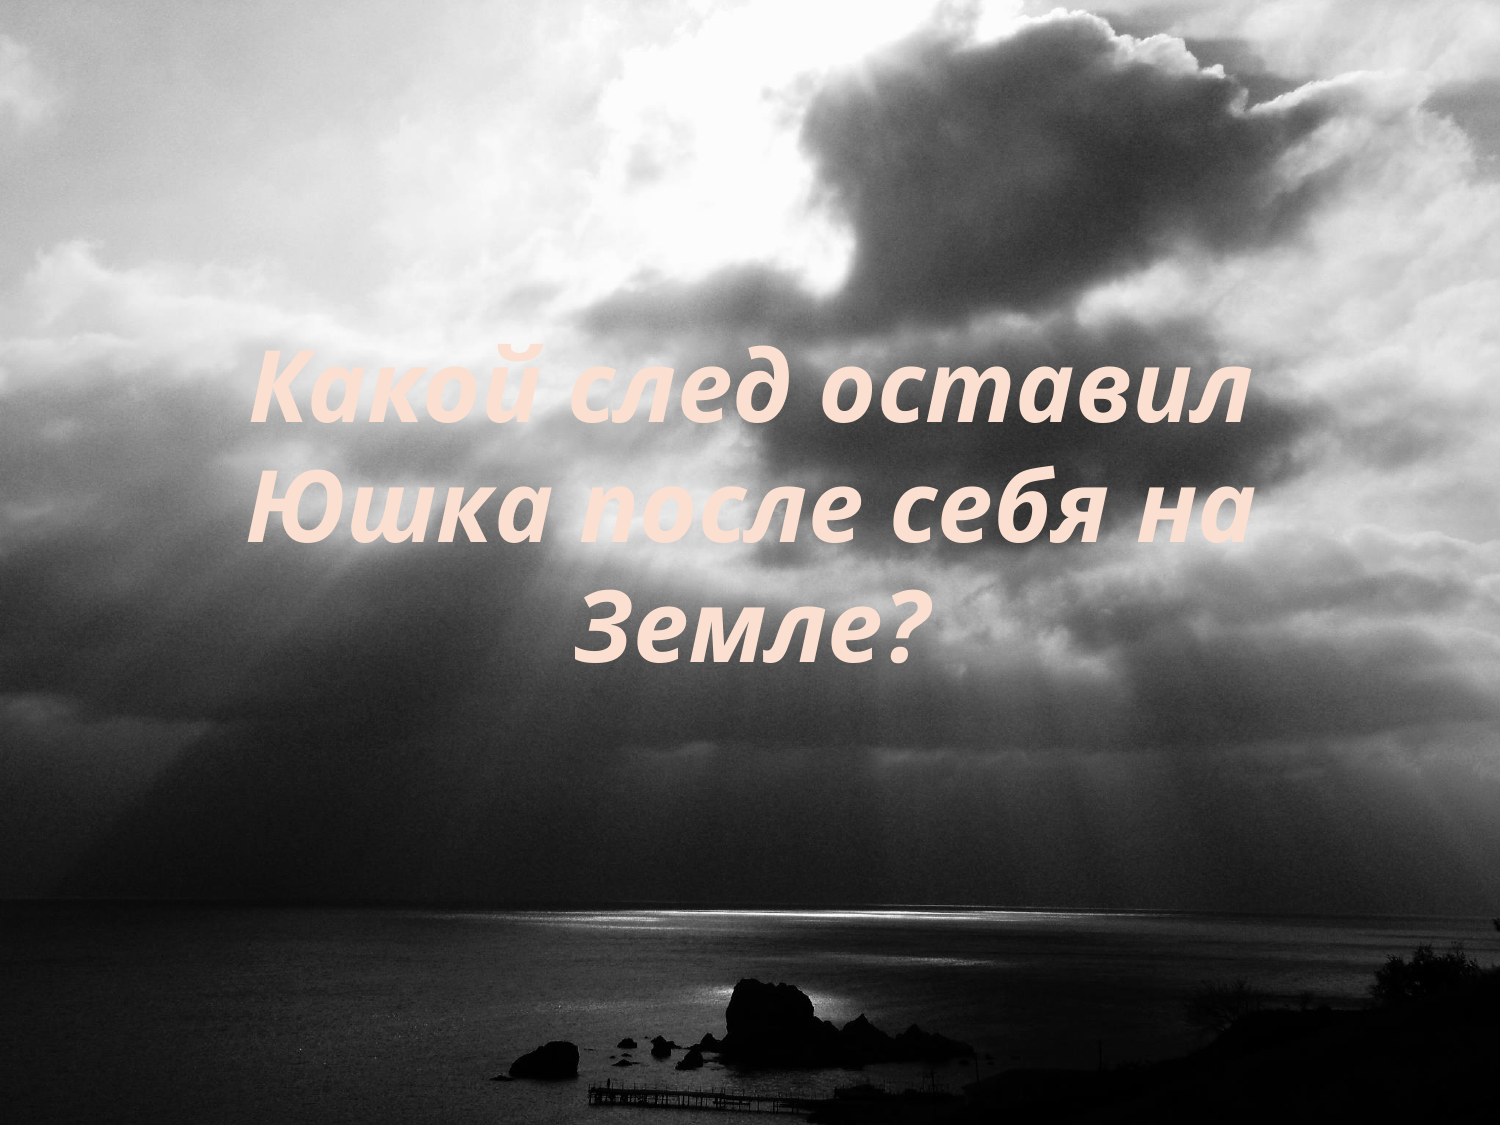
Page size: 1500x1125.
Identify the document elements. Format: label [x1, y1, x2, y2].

list [0, 0, 1500, 1125]
